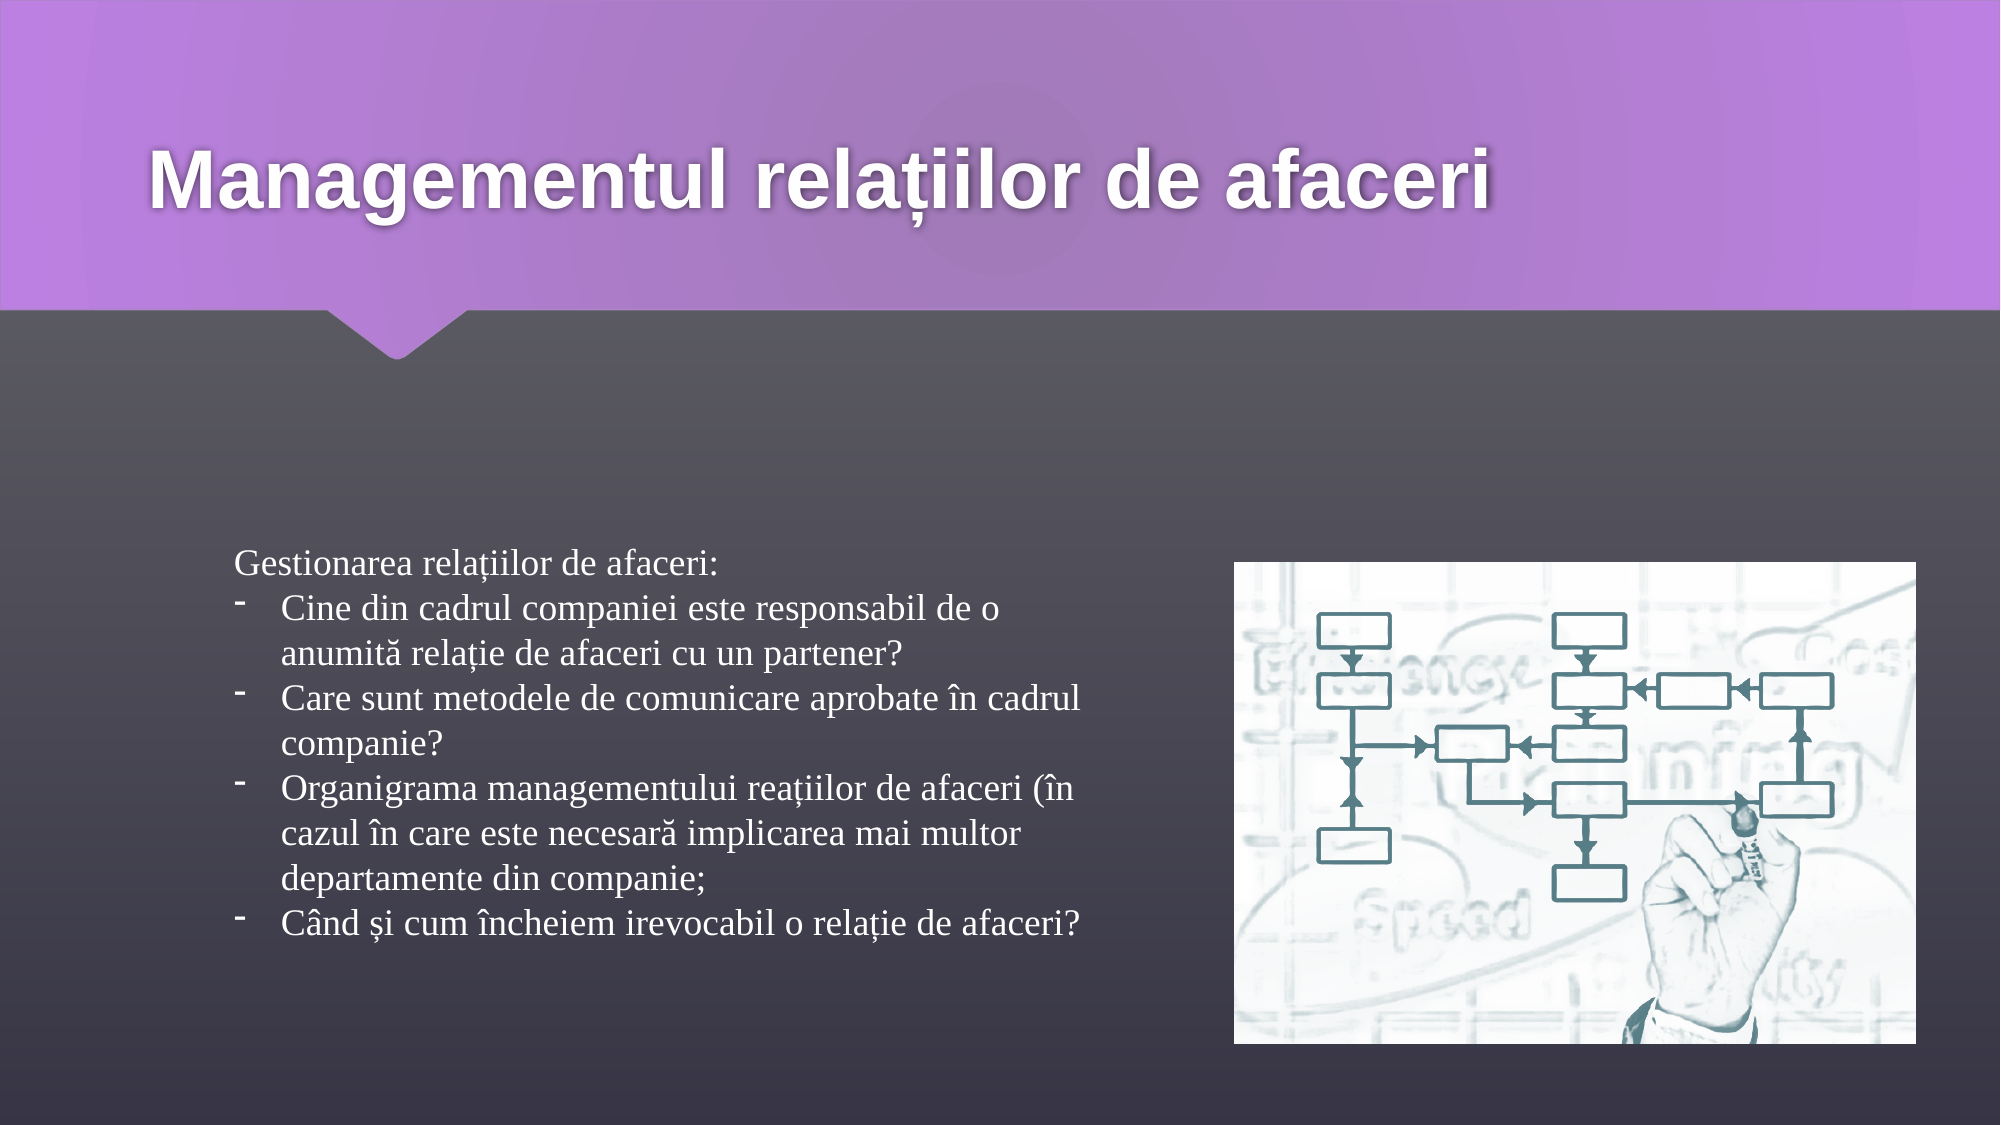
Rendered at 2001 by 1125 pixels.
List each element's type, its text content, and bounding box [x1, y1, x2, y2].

picture [1234, 562, 1916, 1044]
text_box Gestionarea relațiilor de afaceri: Cine din cadrul companiei este responsabil de o anumită relație de afaceri cu un partener? Care sunt metodele de comunicare aprobate în cadrul companie? Organigrama managementului reațiilor de afaceri (în cazul în care este necesară implicarea mai multor departamente din companie; Când și cum încheiem irevocabil o relație de afaceri? [219, 530, 1106, 951]
title Managementul relațiilor de afaceri [132, 73, 1868, 233]
